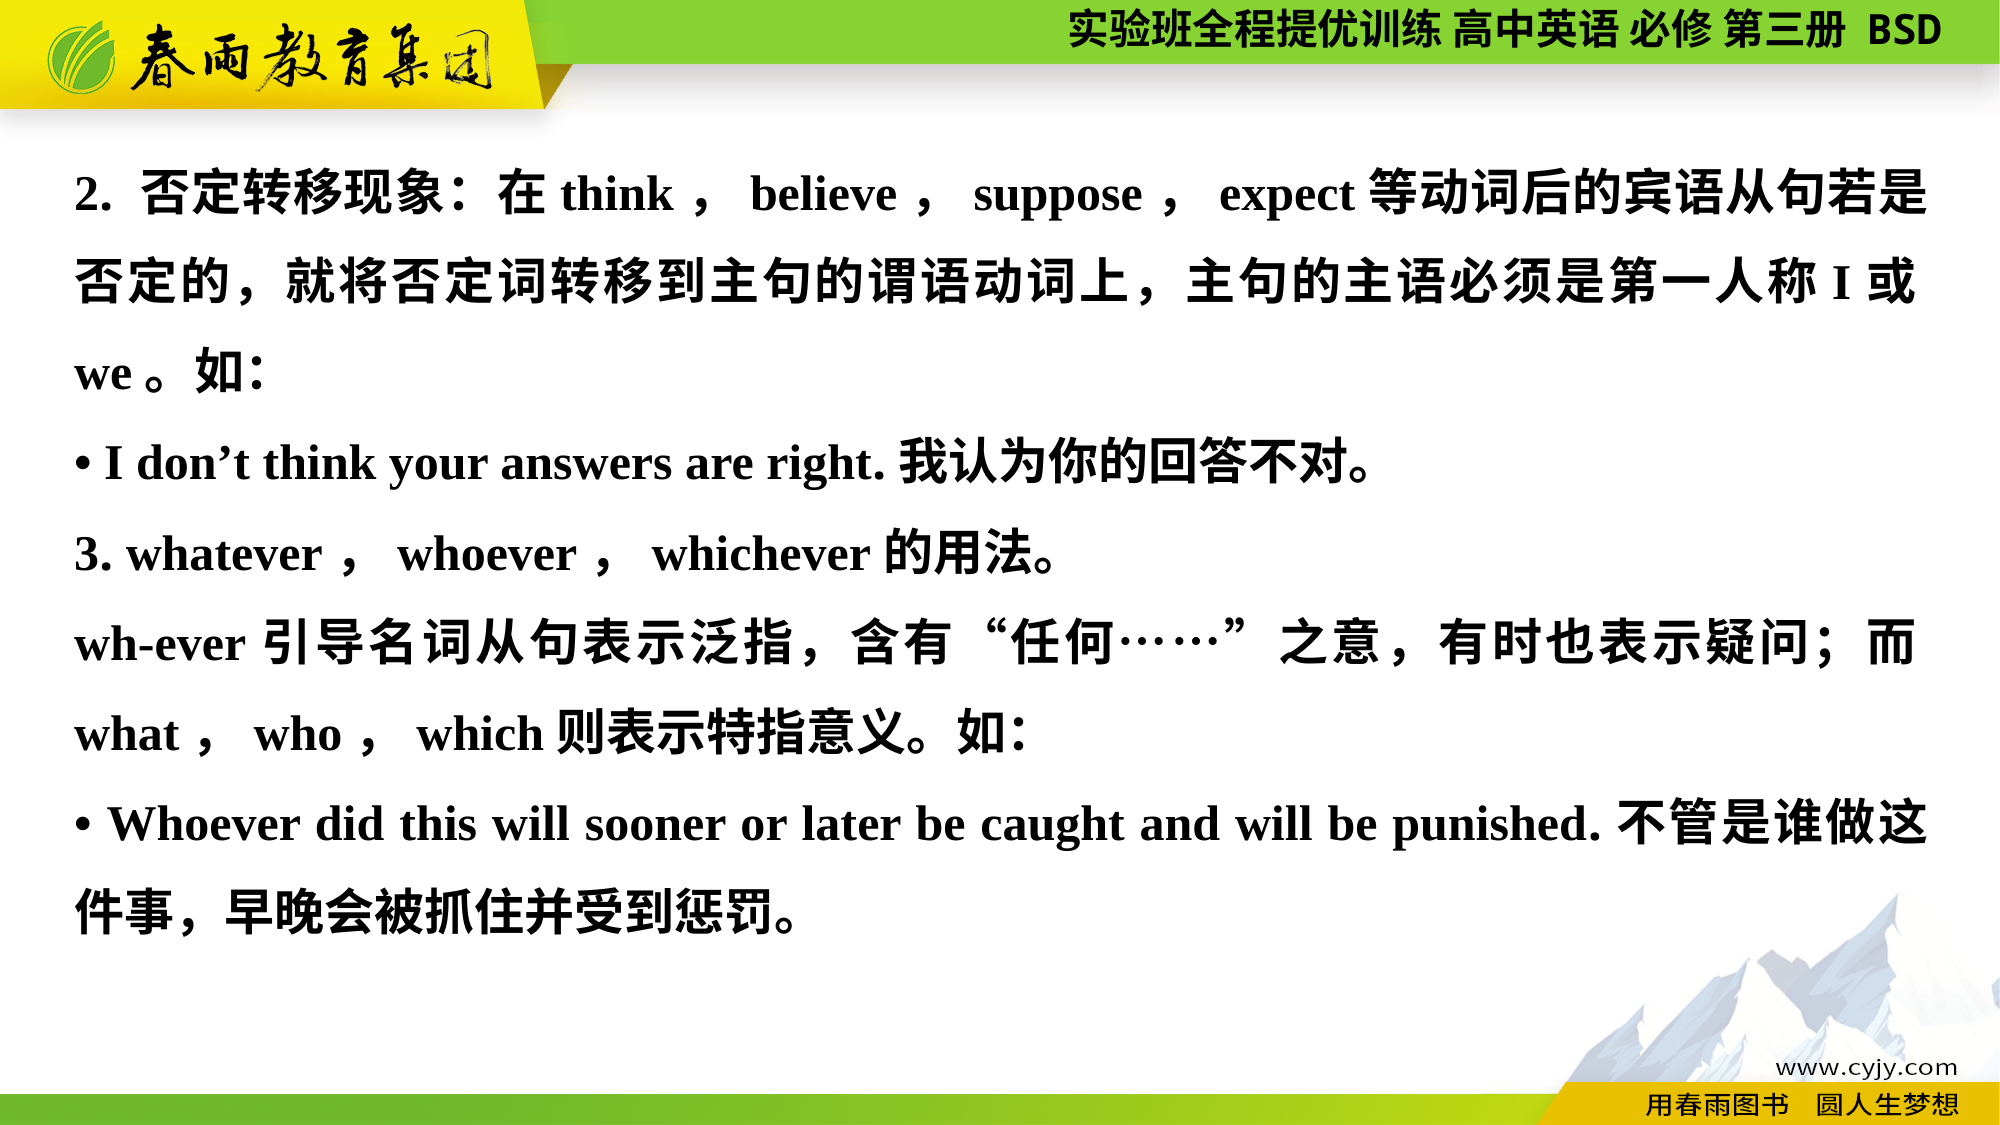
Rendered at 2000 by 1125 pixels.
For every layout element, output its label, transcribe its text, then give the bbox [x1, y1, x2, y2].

list 2. 否定转移现象：在think，believe，suppose，expect等动词后的宾语从句若是否定的，就将否定词转移到主句的谓语动词上，主句的主语必须是第一人称I或we。如： • I don’t think your answers are right.我认为你的回答不对。 3. whatever，whoever，whichever的用法。 wh-ever引导名词从句表示泛指，含有“任何……”之意，有时也表示疑问；而what，who，which则表示特指意义。如： • Whoever did this will sooner or later be caught and will be punished.不管是谁做这件事，早晚会被抓住并受到惩罚。 [59, 122, 1944, 854]
picture [0, 0, 2000, 1125]
